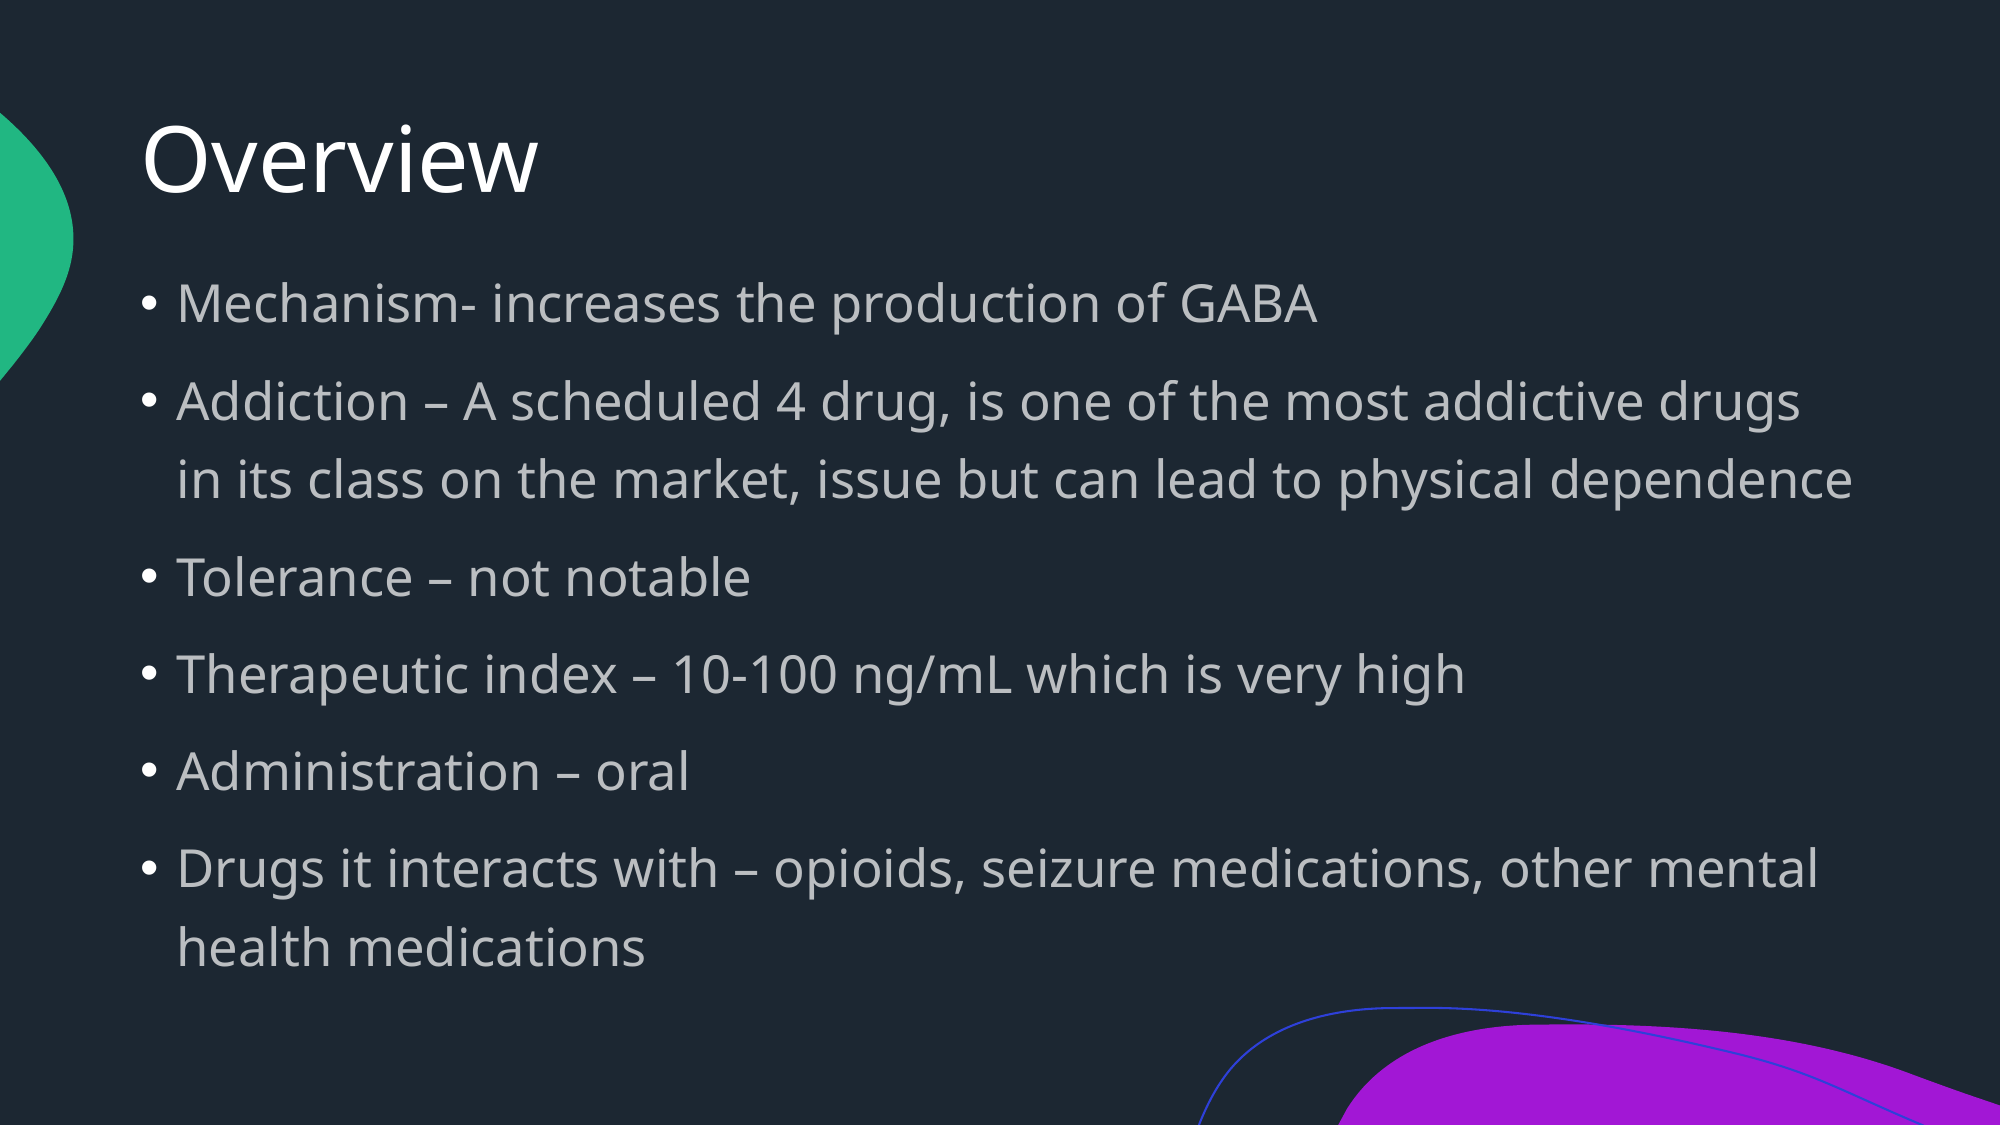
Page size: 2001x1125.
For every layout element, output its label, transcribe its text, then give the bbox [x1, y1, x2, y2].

list Mechanism- increases the production of GABA Addiction – A scheduled 4 drug, is one of the most addictive drugs in its class on the market, issue but can lead to physical dependence Tolerance – not notable Therapeutic index – 10-100 ng/mL which is very high Administration – oral Drugs it interacts with – opioids, seizure medications, other mental health medications [125, 247, 1875, 1002]
title Overview [125, 37, 1875, 247]
